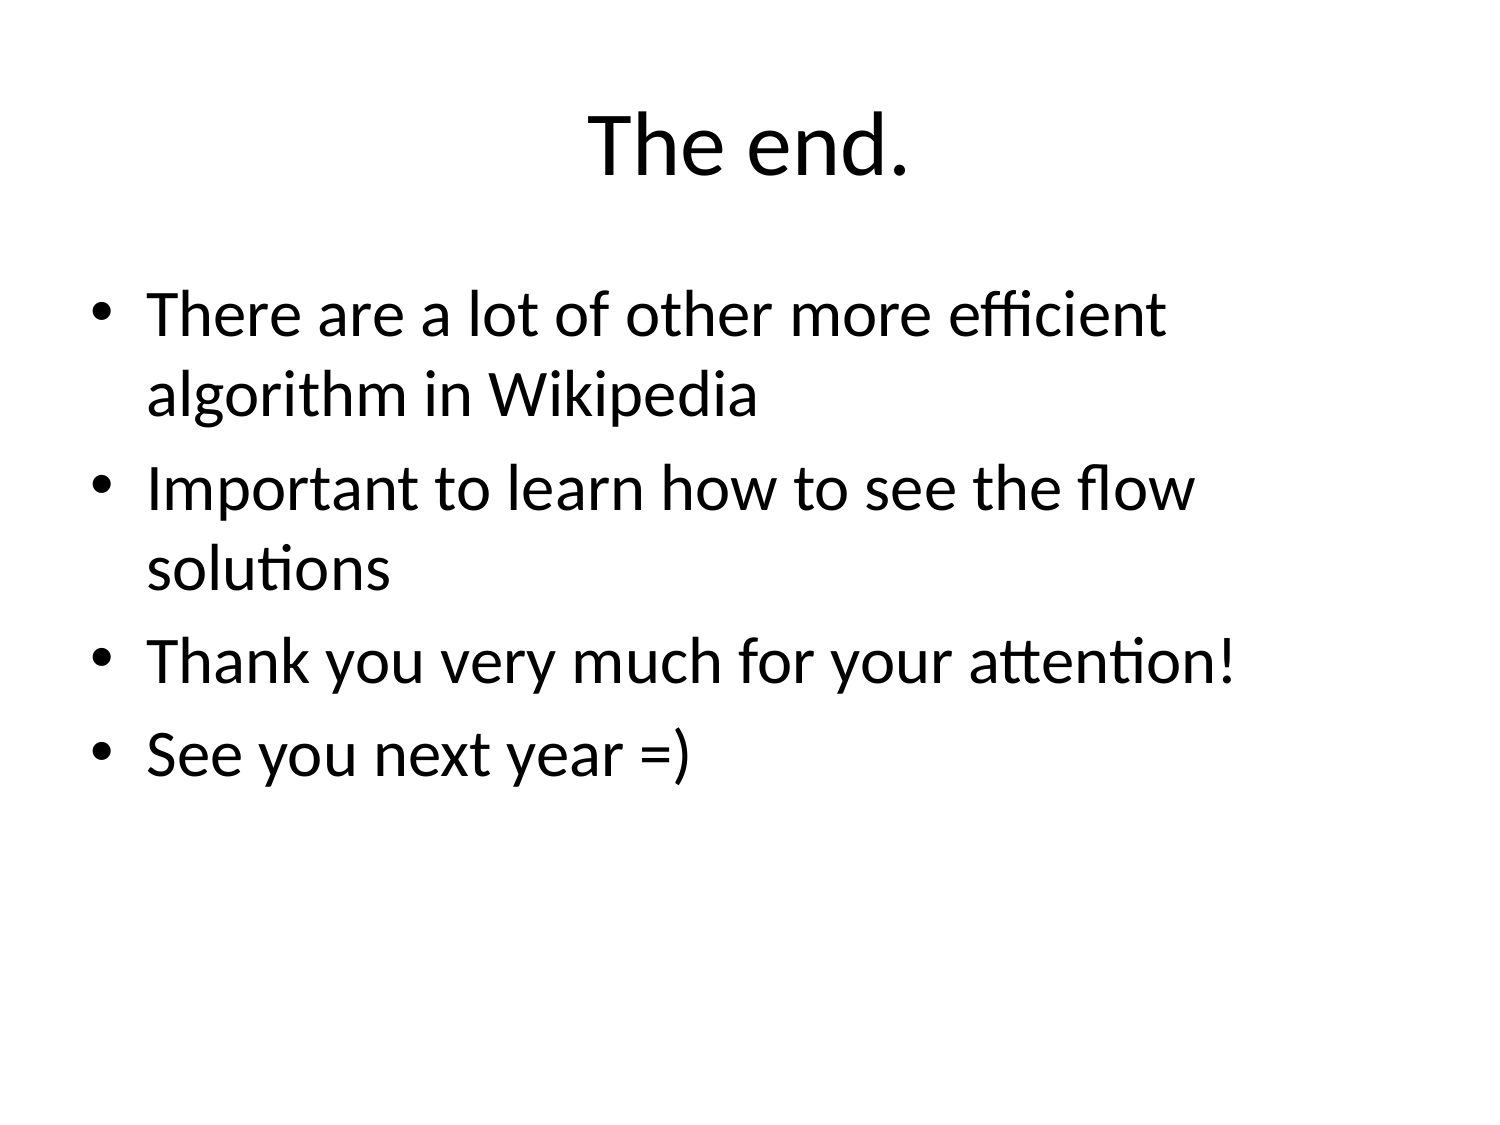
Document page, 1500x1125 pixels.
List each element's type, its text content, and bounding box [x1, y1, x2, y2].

title The end. [75, 45, 1425, 233]
list There are a lot of other more efficient algorithm in Wikipedia Important to learn how to see the flow solutions Thank you very much for your attention! See you next year =) [75, 262, 1425, 1005]
